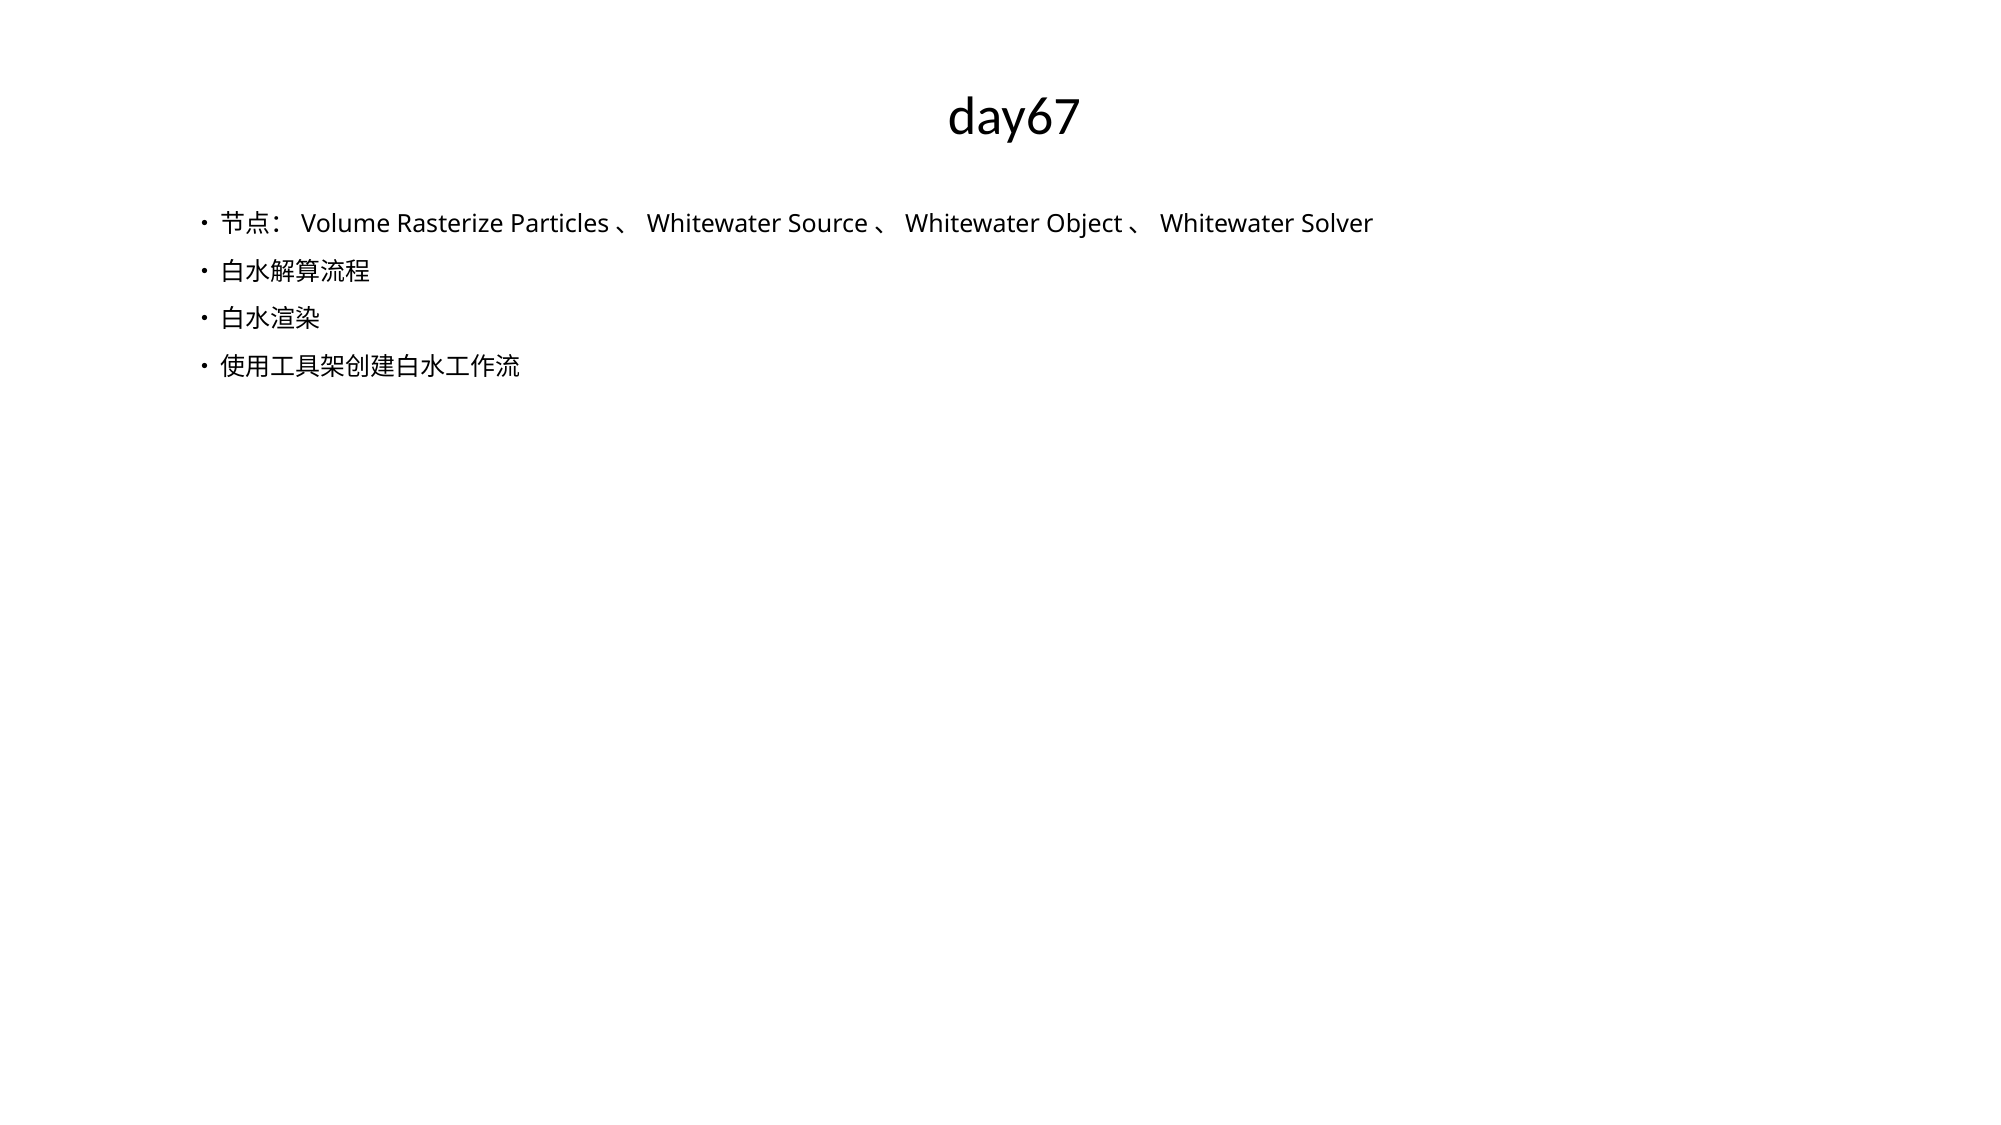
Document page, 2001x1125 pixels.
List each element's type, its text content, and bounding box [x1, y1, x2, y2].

subtitle • 节点：Volume Rasterize Particles、Whitewater Source、Whitewater Object、Whitewater Solver • 白水解算流程 • 白水渲染 • 使用工具架创建白水工作流 [176, 203, 1815, 903]
title day67 [543, 41, 1486, 154]
